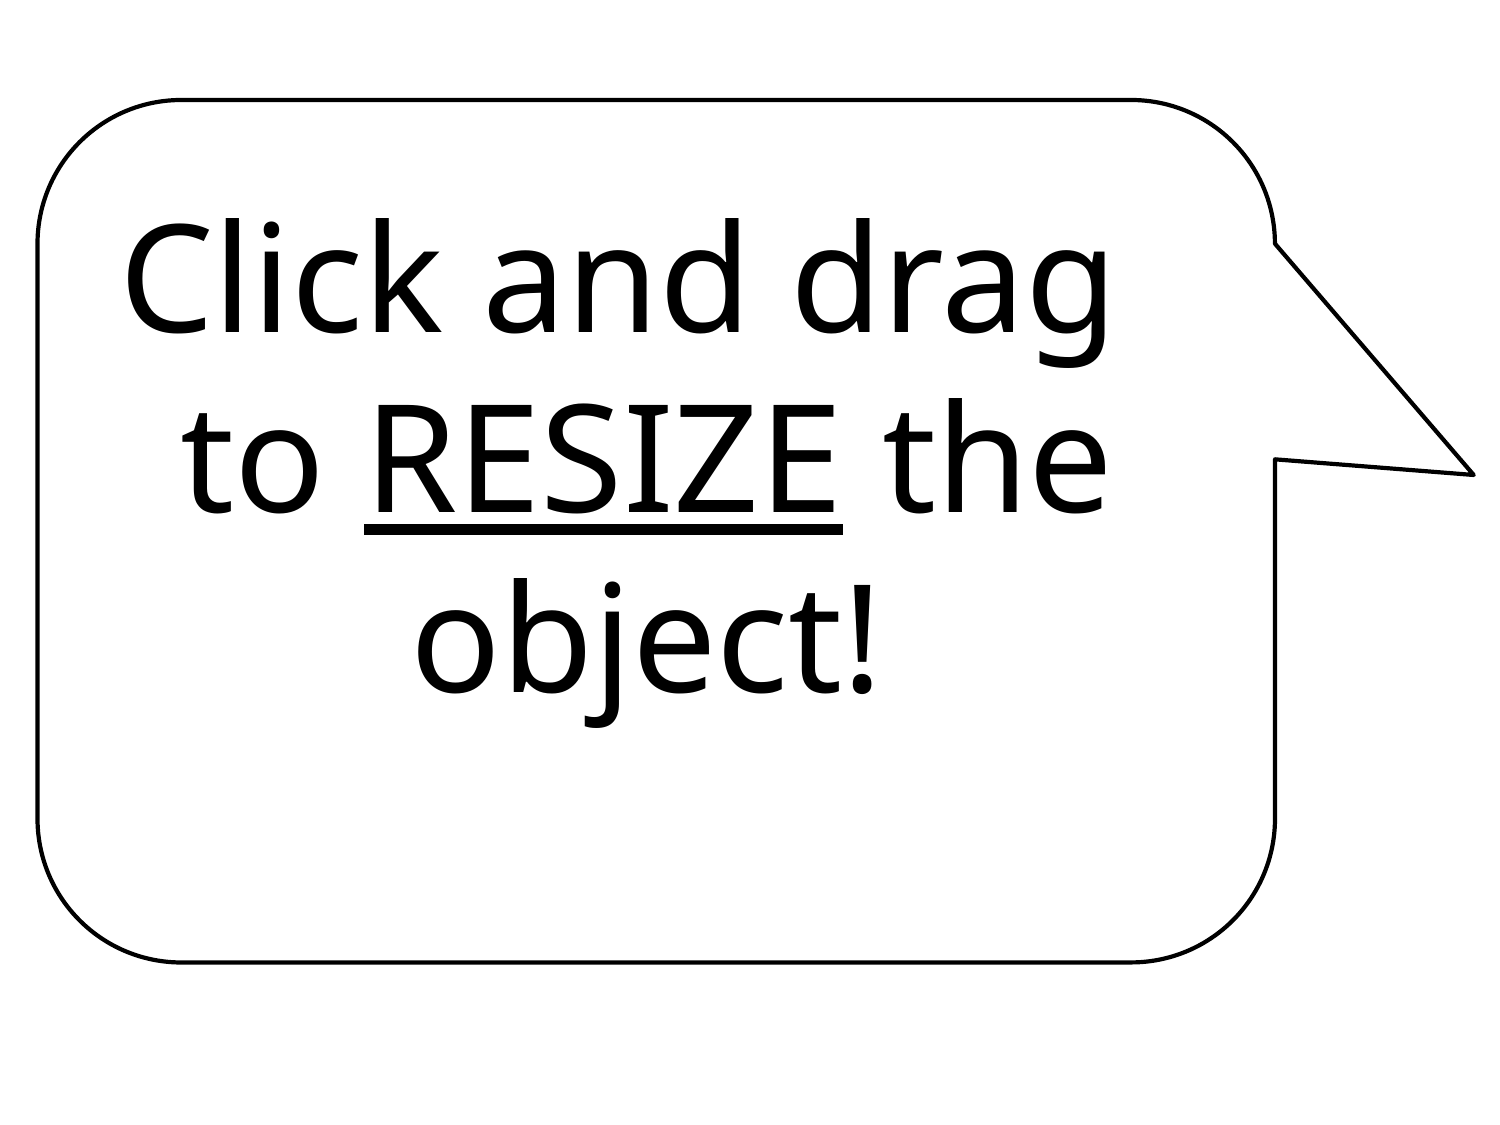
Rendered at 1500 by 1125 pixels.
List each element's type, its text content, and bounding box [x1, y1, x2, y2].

list Click and drag to RESIZE the object! [50, 174, 1188, 850]
text_box [35, 97, 1476, 965]
